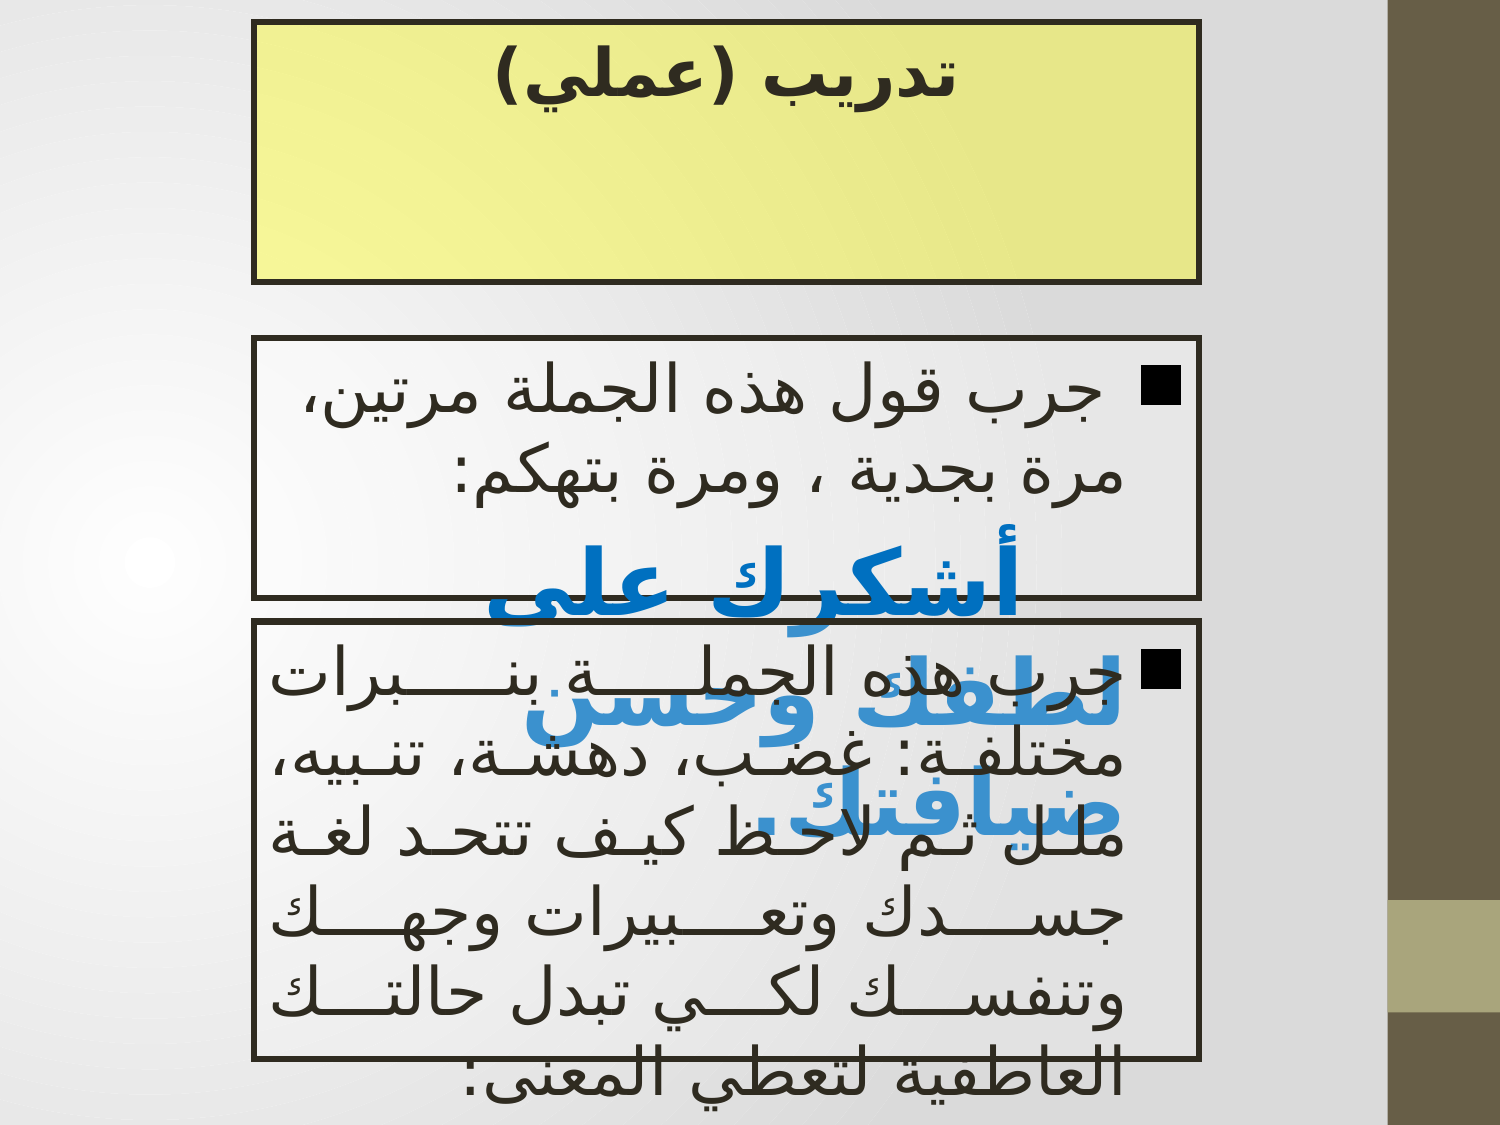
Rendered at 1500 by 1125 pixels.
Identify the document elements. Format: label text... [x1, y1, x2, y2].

text_box جرب قول هذه الجملة مرتين، مرة بجدية ، ومرة بتهكم: أشكرك على لطفك وحسن ضيافتك. [253, 338, 1199, 598]
text_box تدريب (عملي) [253, 22, 1199, 282]
picture [1137, 362, 1185, 409]
picture [1137, 645, 1185, 693]
text_box جرب هذه الجملة بنبرات مختلفة: غضب، دهشة، تنبيه، ملل ثم لاحظ كيف تتحد لغة جسدك وتعبيرات وجهك وتنفسك لكي تبدل حالتك العاطفية لتعطي المعنى: ما انتهى الوقت. [254, 621, 1199, 1060]
